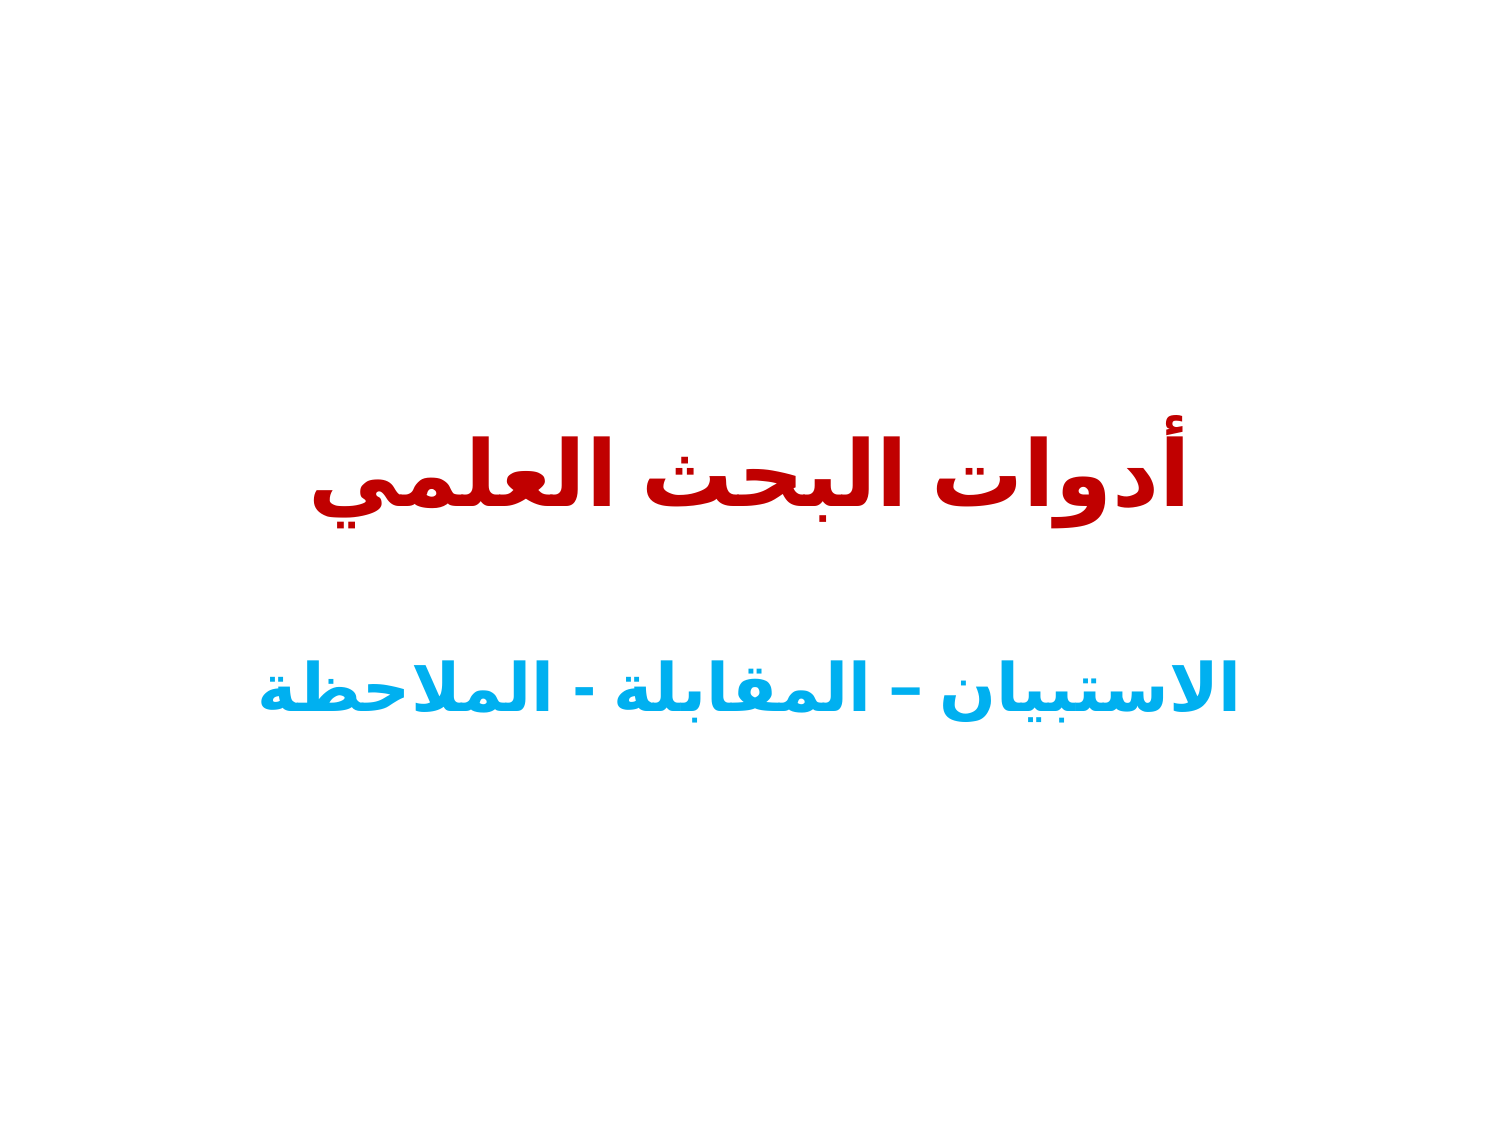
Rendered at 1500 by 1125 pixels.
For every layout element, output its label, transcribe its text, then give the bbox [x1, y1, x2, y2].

title أدوات البحث العلمي [112, 349, 1388, 591]
subtitle الاستبيان – المقابلة - الملاحظة [225, 637, 1275, 925]
